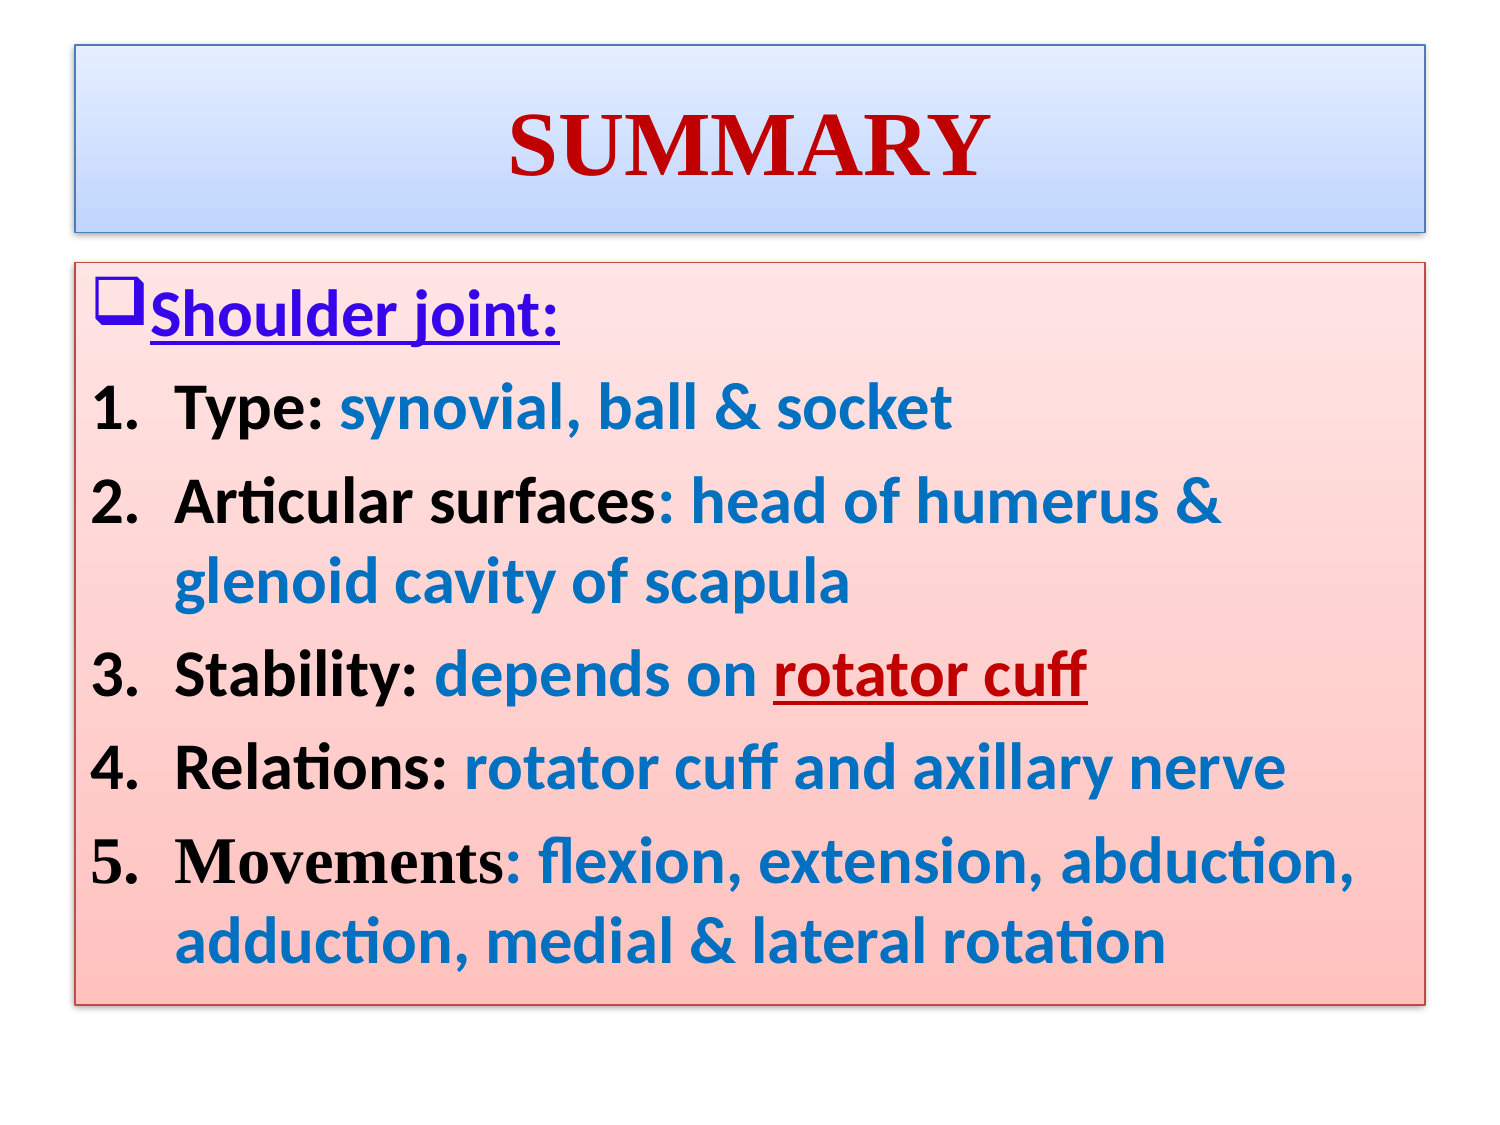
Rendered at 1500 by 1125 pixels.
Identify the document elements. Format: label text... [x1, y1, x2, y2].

list Shoulder joint: Type: synovial, ball & socket Articular surfaces: head of humerus & glenoid cavity of scapula Stability: depends on rotator cuff Relations: rotator cuff and axillary nerve Movements: flexion, extension, abduction, adduction, medial & lateral rotation [74, 262, 1426, 1006]
title SUMMARY [74, 44, 1426, 233]
